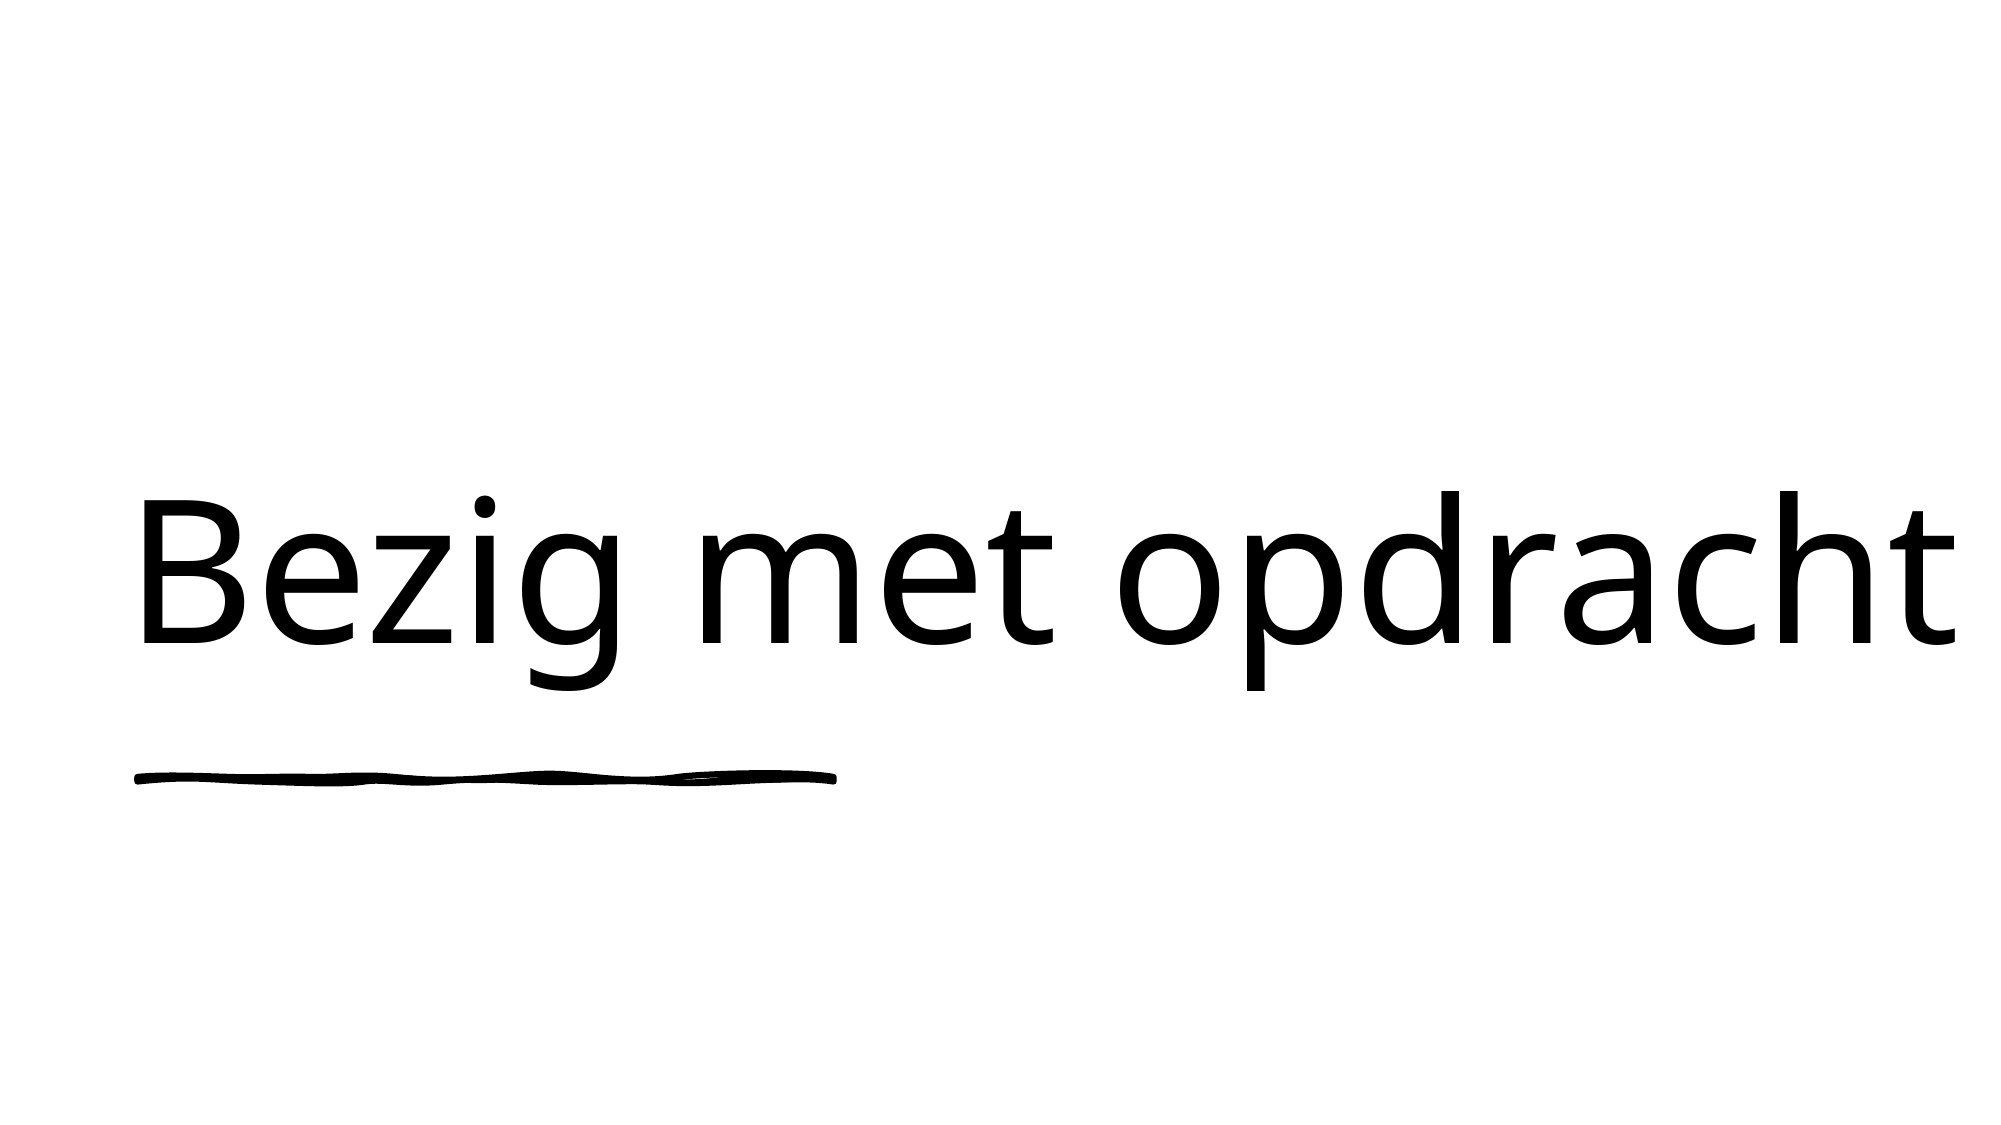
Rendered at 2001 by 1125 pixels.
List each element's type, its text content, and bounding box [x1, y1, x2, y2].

title Bezig met opdracht [109, 343, 1986, 691]
